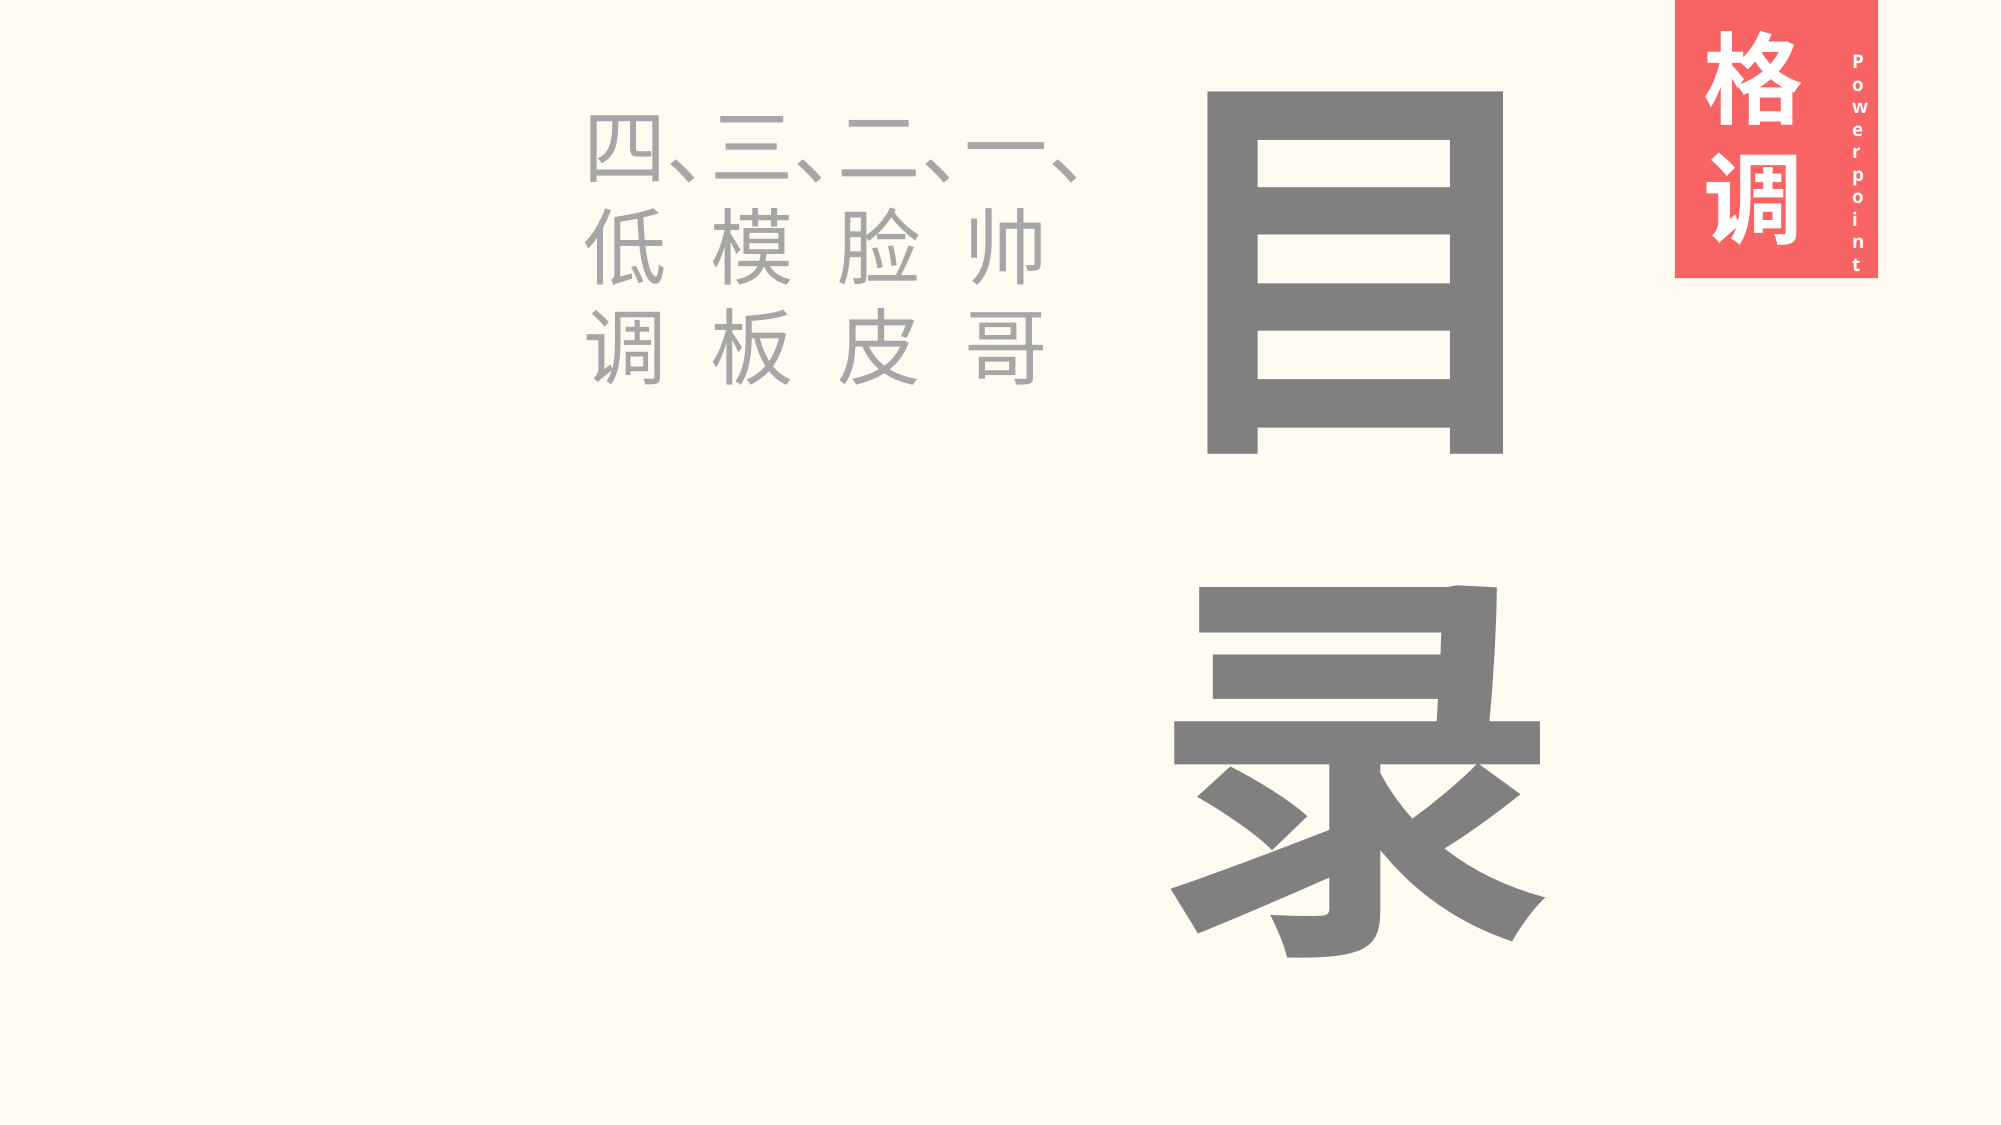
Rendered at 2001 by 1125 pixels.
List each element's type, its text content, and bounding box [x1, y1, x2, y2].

text_box Powerpoint [1837, 42, 1871, 283]
text_box [1674, 0, 1879, 279]
text_box 格调 [1688, 8, 1803, 264]
text_box 目录 [1134, 0, 1490, 1010]
text_box 四、 低调 [568, 88, 696, 403]
text_box 三、 模板 [696, 88, 823, 403]
text_box 一、帅哥 [950, 88, 1077, 403]
text_box 二、 脸皮 [823, 88, 950, 403]
